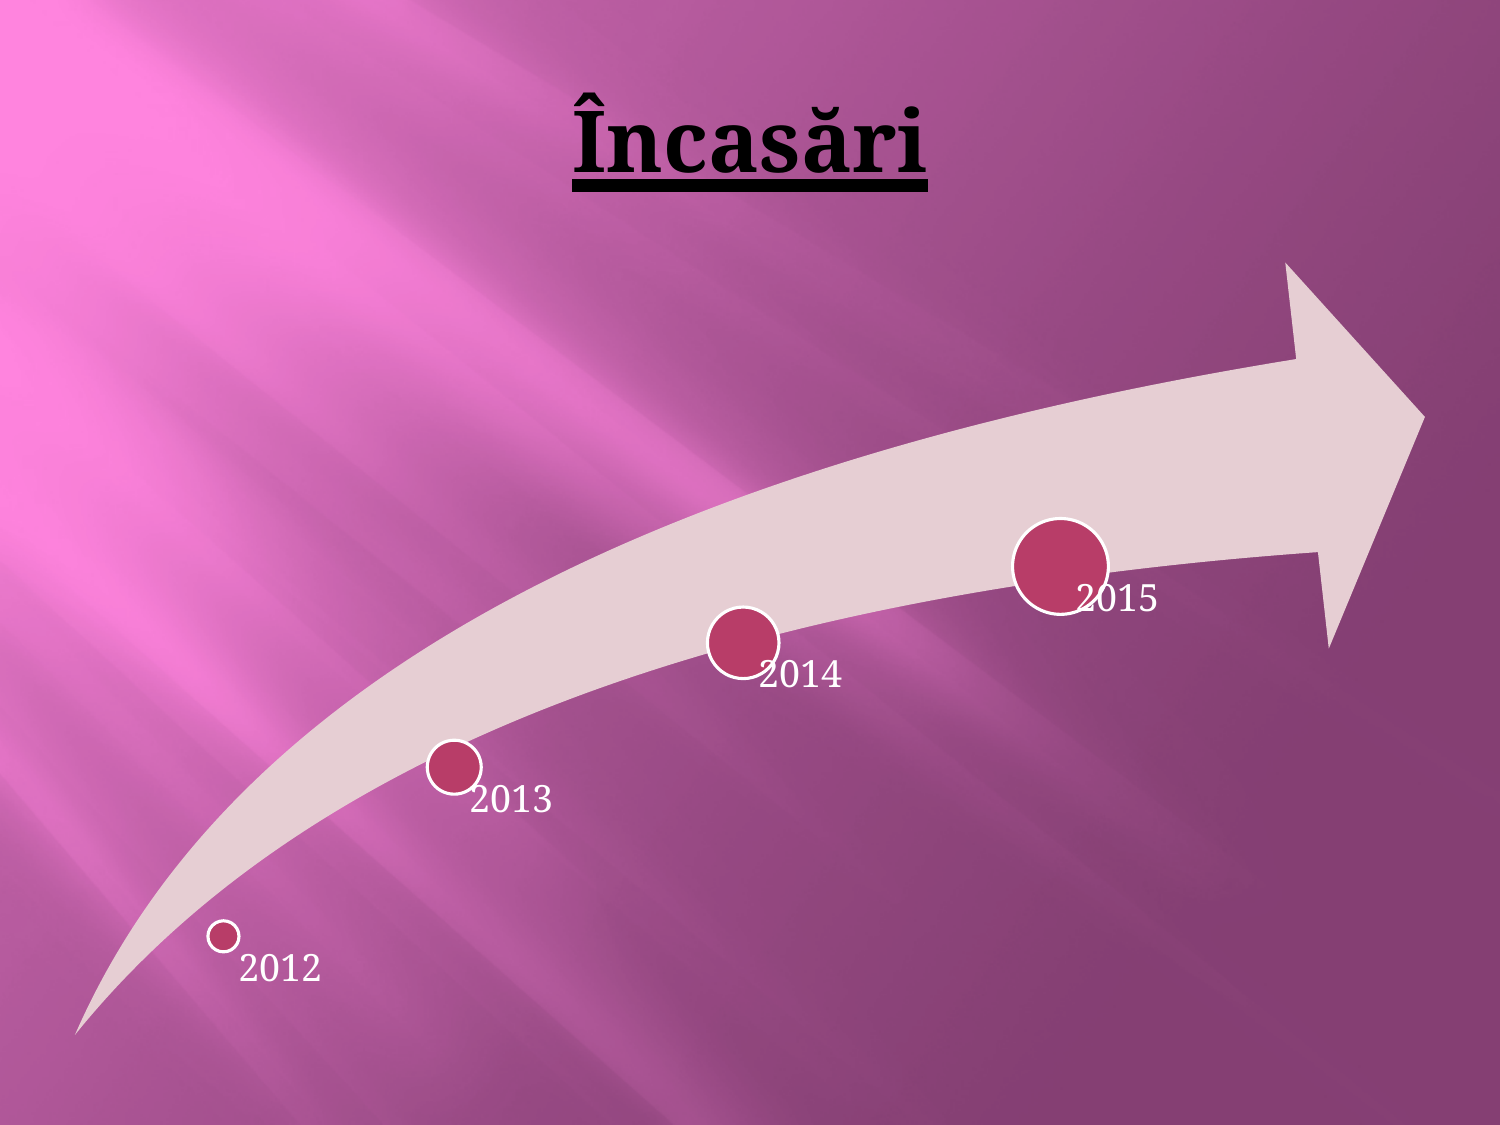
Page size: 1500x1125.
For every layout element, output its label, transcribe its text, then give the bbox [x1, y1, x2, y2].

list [74, 262, 1426, 1036]
title Încasări [75, 45, 1425, 233]
